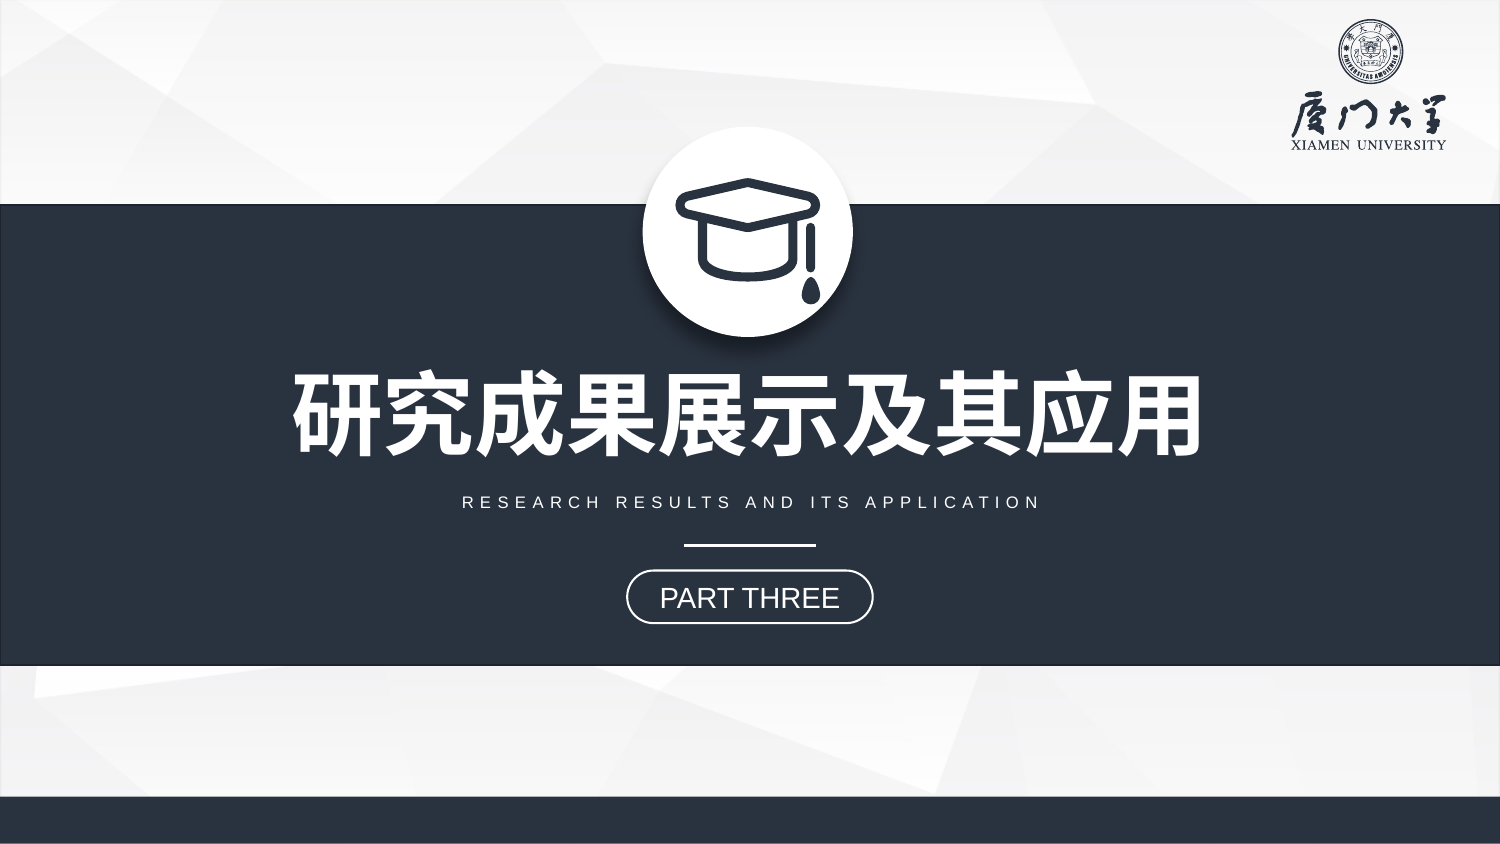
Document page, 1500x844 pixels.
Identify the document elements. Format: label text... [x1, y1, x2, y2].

text_box 研究成果展示及其应用 [276, 349, 1224, 475]
text_box RESEARCH RESULTS AND ITS APPLICATION [446, 484, 1054, 520]
picture [0, 666, 1500, 796]
text_box PART THREE [626, 569, 874, 625]
text_box [641, 125, 854, 339]
text_box [0, 204, 1500, 666]
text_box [675, 178, 821, 305]
picture [0, 0, 1500, 204]
